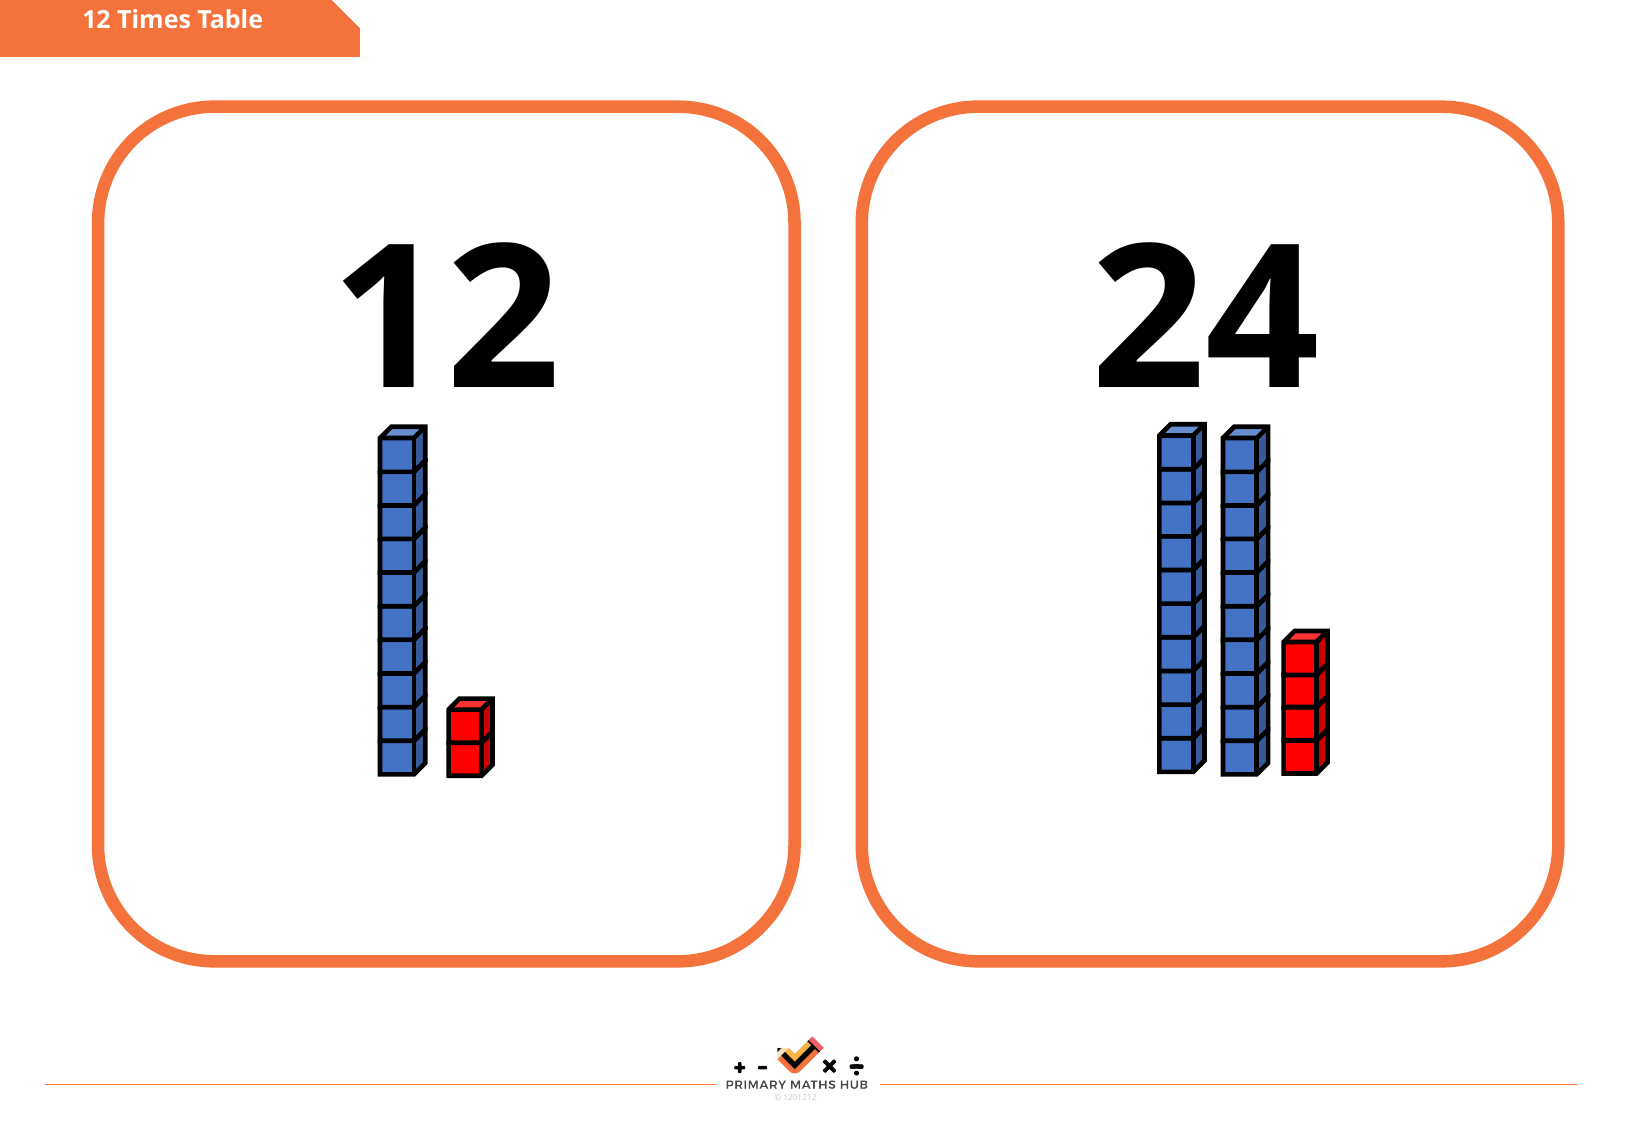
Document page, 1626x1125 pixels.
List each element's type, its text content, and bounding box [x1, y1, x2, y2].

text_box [380, 426, 426, 775]
text_box [105, 105, 788, 179]
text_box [1222, 426, 1269, 775]
text_box [869, 105, 1551, 179]
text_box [1283, 630, 1328, 774]
text_box 12 Times Table [0, 0, 361, 58]
text_box 12 [98, 179, 795, 435]
picture [722, 1034, 872, 1094]
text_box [448, 698, 493, 776]
text_box 24 [857, 179, 1554, 435]
text_box [96, 207, 796, 963]
text_box © 1201212 [720, 1084, 870, 1110]
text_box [1159, 424, 1205, 772]
text_box [860, 187, 1560, 963]
